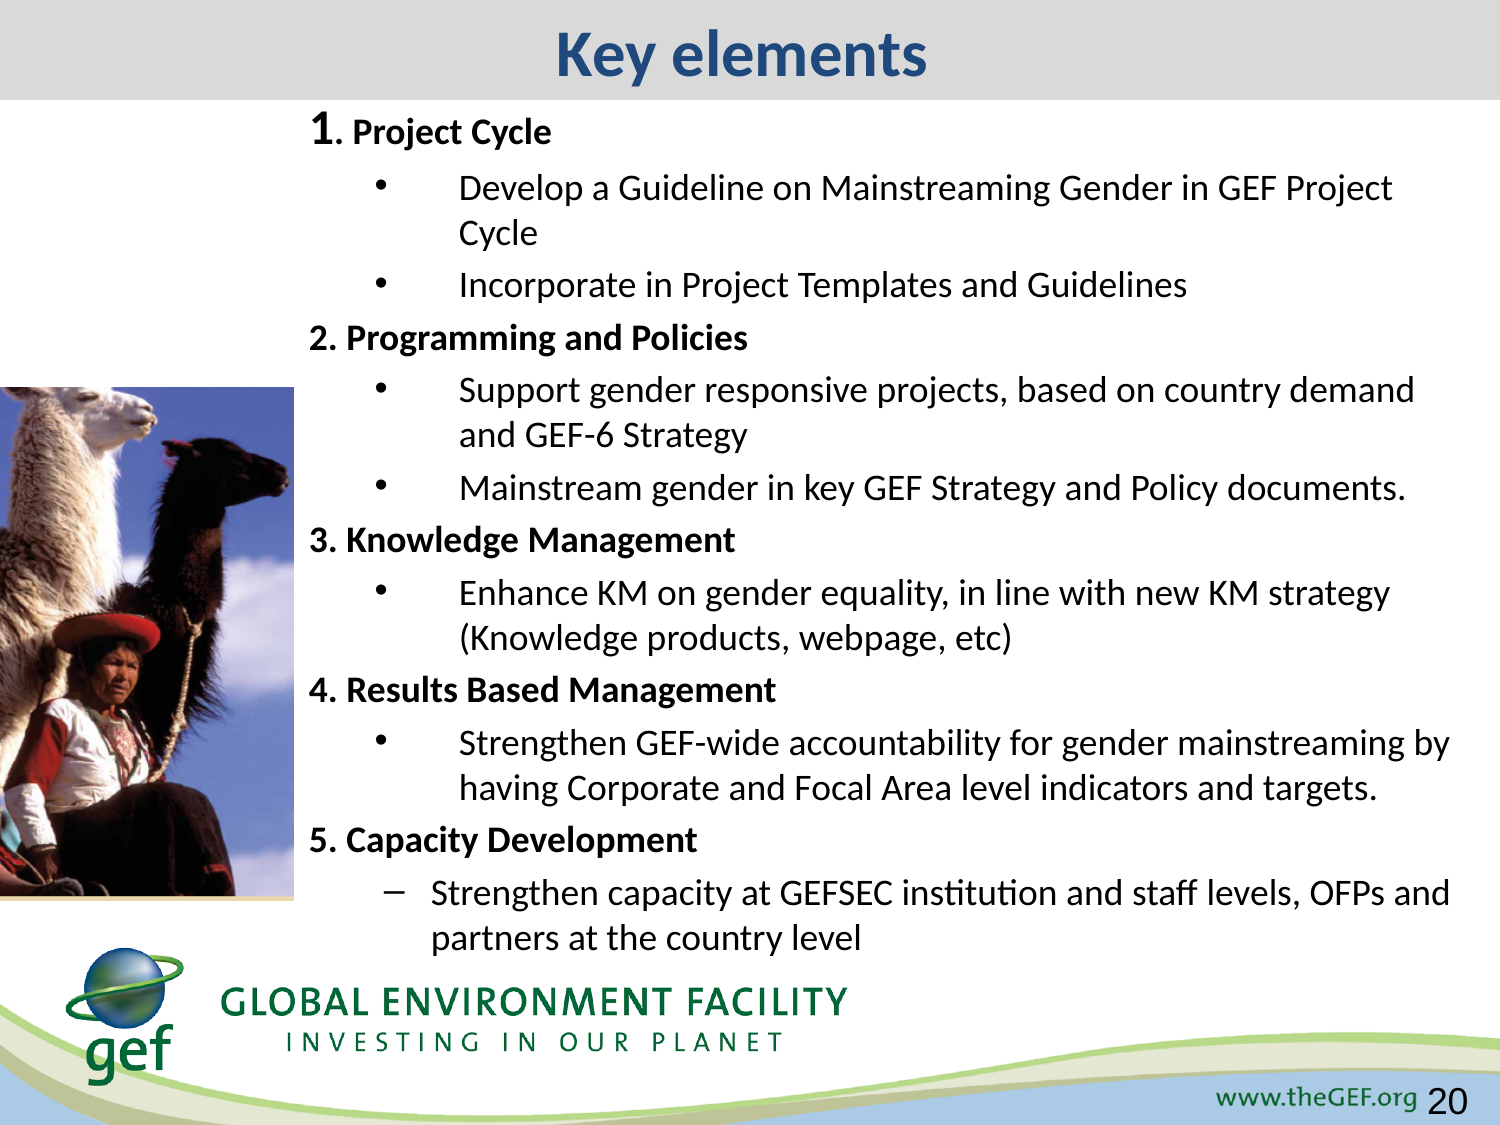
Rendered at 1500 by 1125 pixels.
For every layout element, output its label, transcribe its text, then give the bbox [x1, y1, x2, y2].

picture [0, 387, 295, 901]
title Key elements [0, 0, 1500, 101]
list 1. Project Cycle Develop a Guideline on Mainstreaming Gender in GEF Project Cycle Incorporate in Project Templates and Guidelines 2. Programming and Policies Support gender responsive projects, based on country demand and GEF-6 Strategy Mainstream gender in key GEF Strategy and Policy documents. 3. Knowledge Management Enhance KM on gender equality, in line with new KM strategy (Knowledge products, webpage, etc) 4. Results Based Management Strengthen GEF-wide accountability for gender mainstreaming by having Corporate and Focal Area level indicators and targets. 5. Capacity Development Strengthen capacity at GEFSEC institution and staff levels, OFPs and partners at the country level [293, 101, 1482, 938]
picture [0, 920, 1500, 1125]
